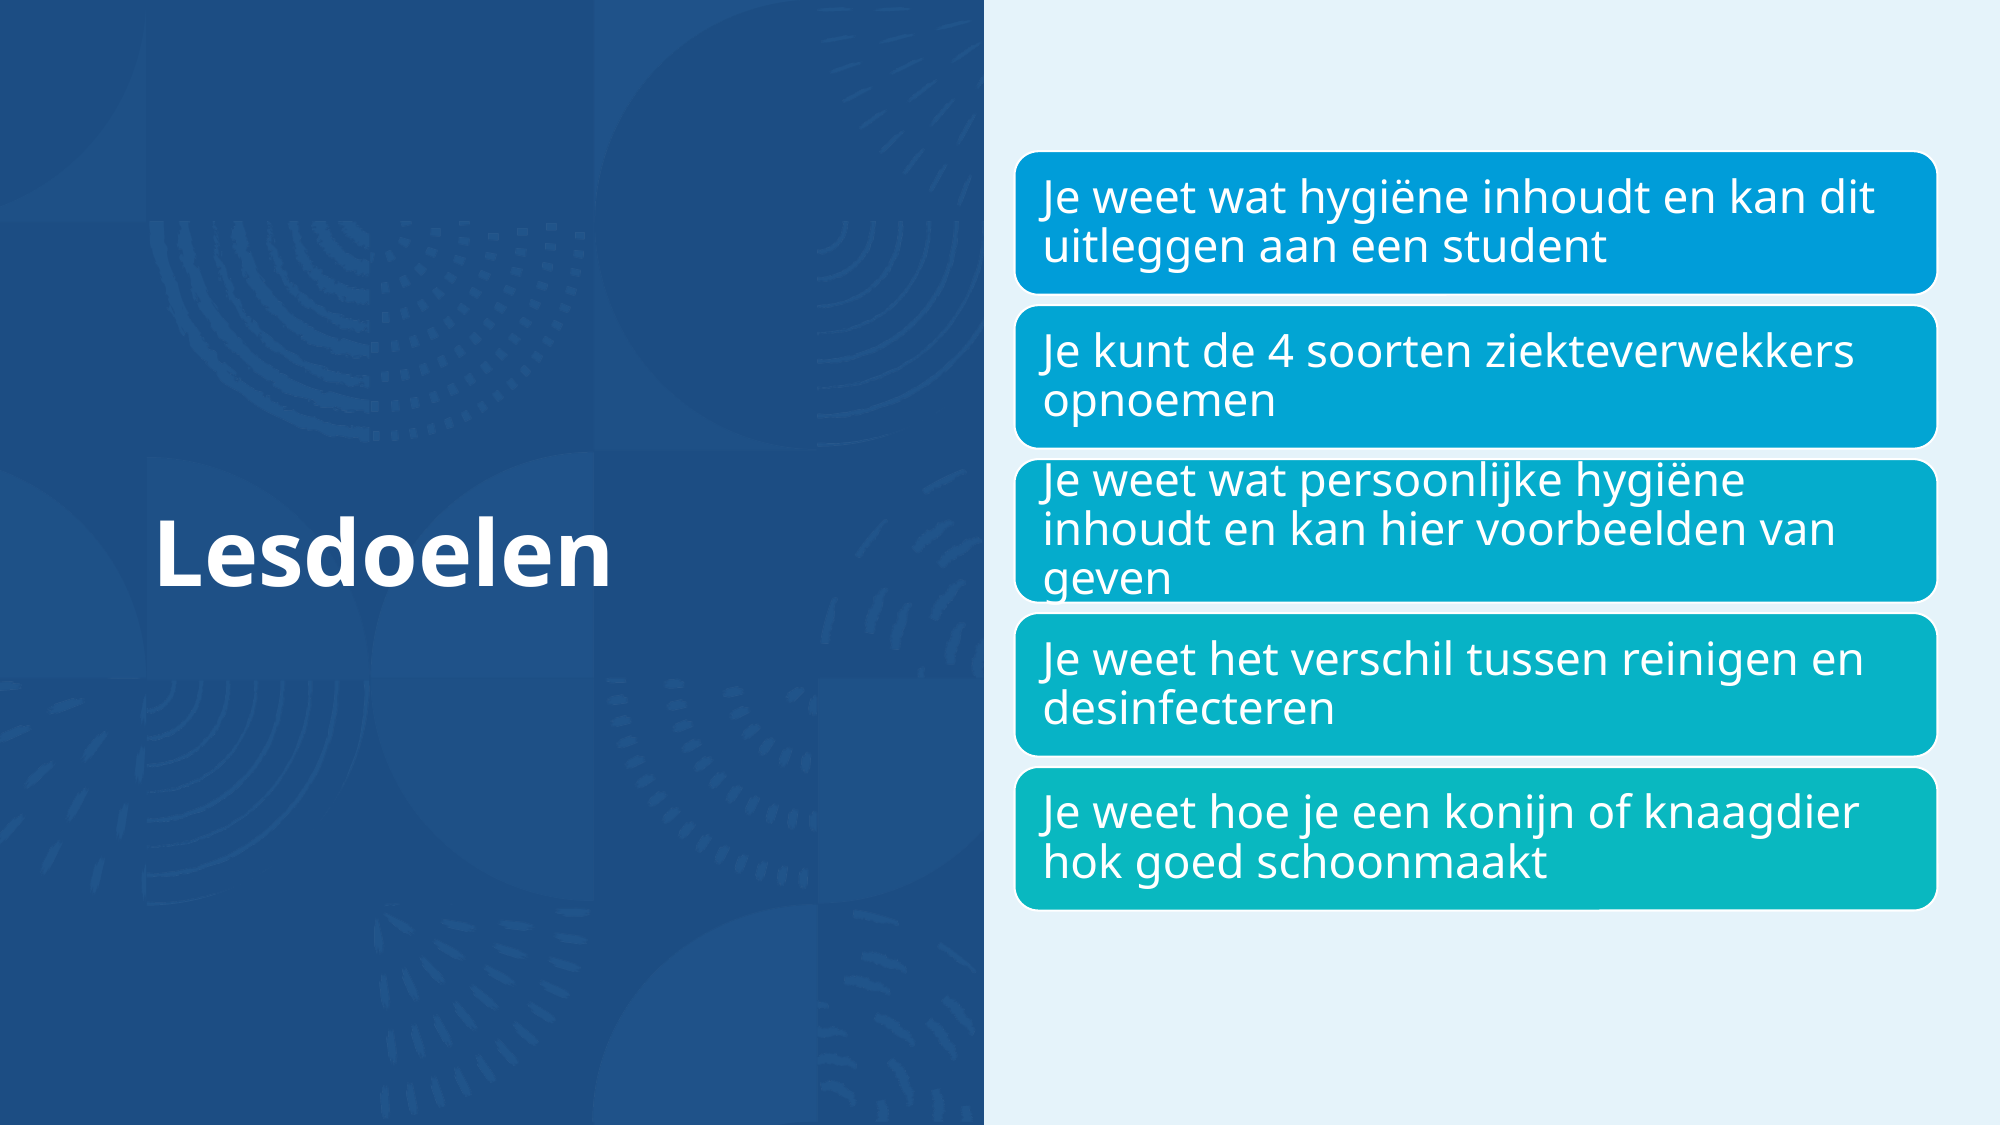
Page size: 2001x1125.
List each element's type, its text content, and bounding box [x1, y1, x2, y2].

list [1014, 56, 1938, 1006]
text_box [985, 0, 2000, 1125]
text_box [0, 0, 985, 1125]
title Lesdoelen [137, 91, 938, 1007]
